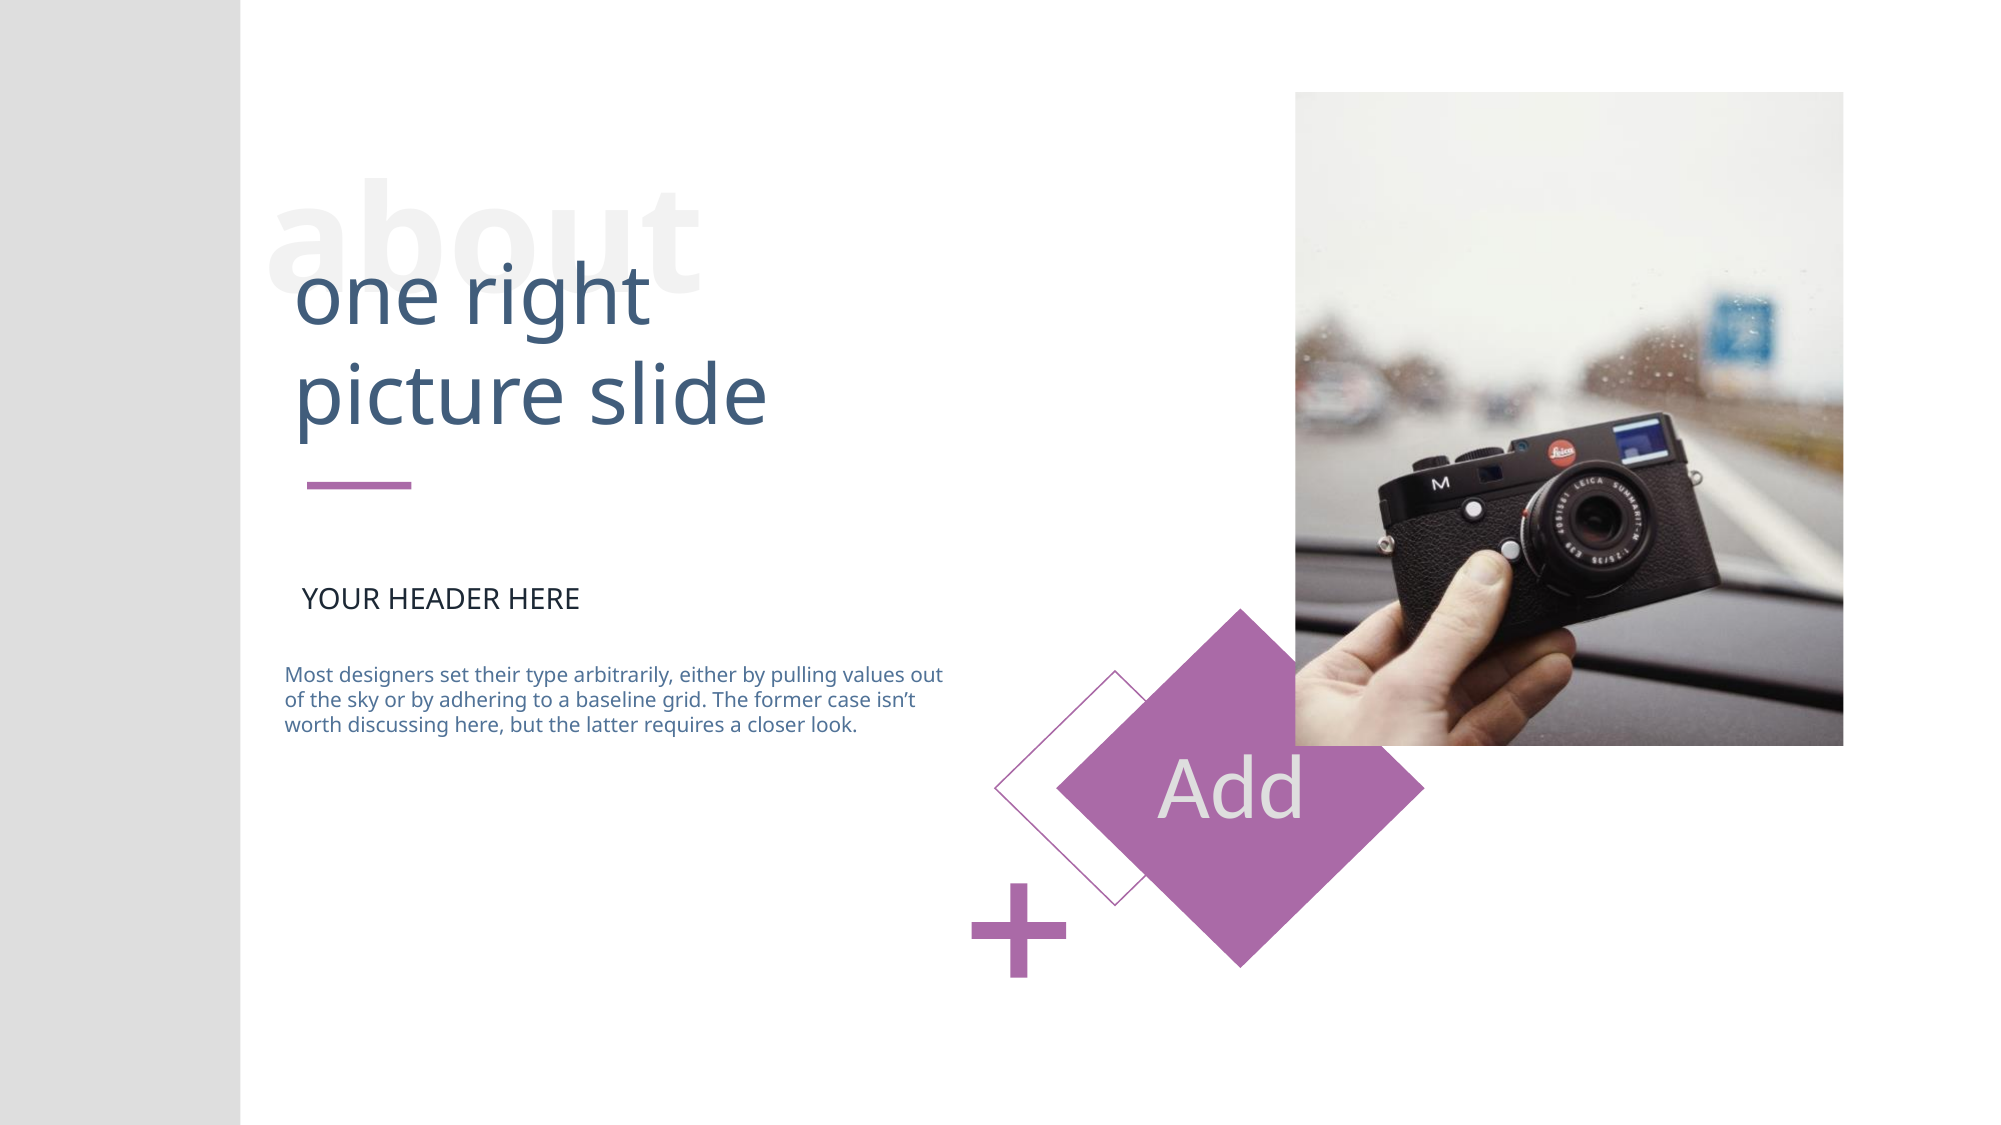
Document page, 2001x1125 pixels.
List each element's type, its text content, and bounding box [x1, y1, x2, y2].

text_box [1146, 845, 1368, 970]
picture [1295, 92, 1844, 746]
text_box YOUR HEADER HERE [287, 573, 596, 623]
text_box Add [1142, 719, 1403, 845]
text_box [0, 0, 241, 1125]
text_box [993, 669, 1179, 907]
text_box one right picture slide [278, 233, 785, 449]
text_box [1146, 607, 1295, 719]
text_box [1403, 765, 1427, 811]
text_box [971, 882, 1067, 979]
text_box about [248, 135, 721, 330]
text_box Most designers set their type arbitrarily, either by pulling values out of the sky or by adhering to a baseline grid. The former case isn’t worth discussing here, but the latter requires a closer look. [269, 654, 966, 745]
text_box [306, 481, 412, 490]
